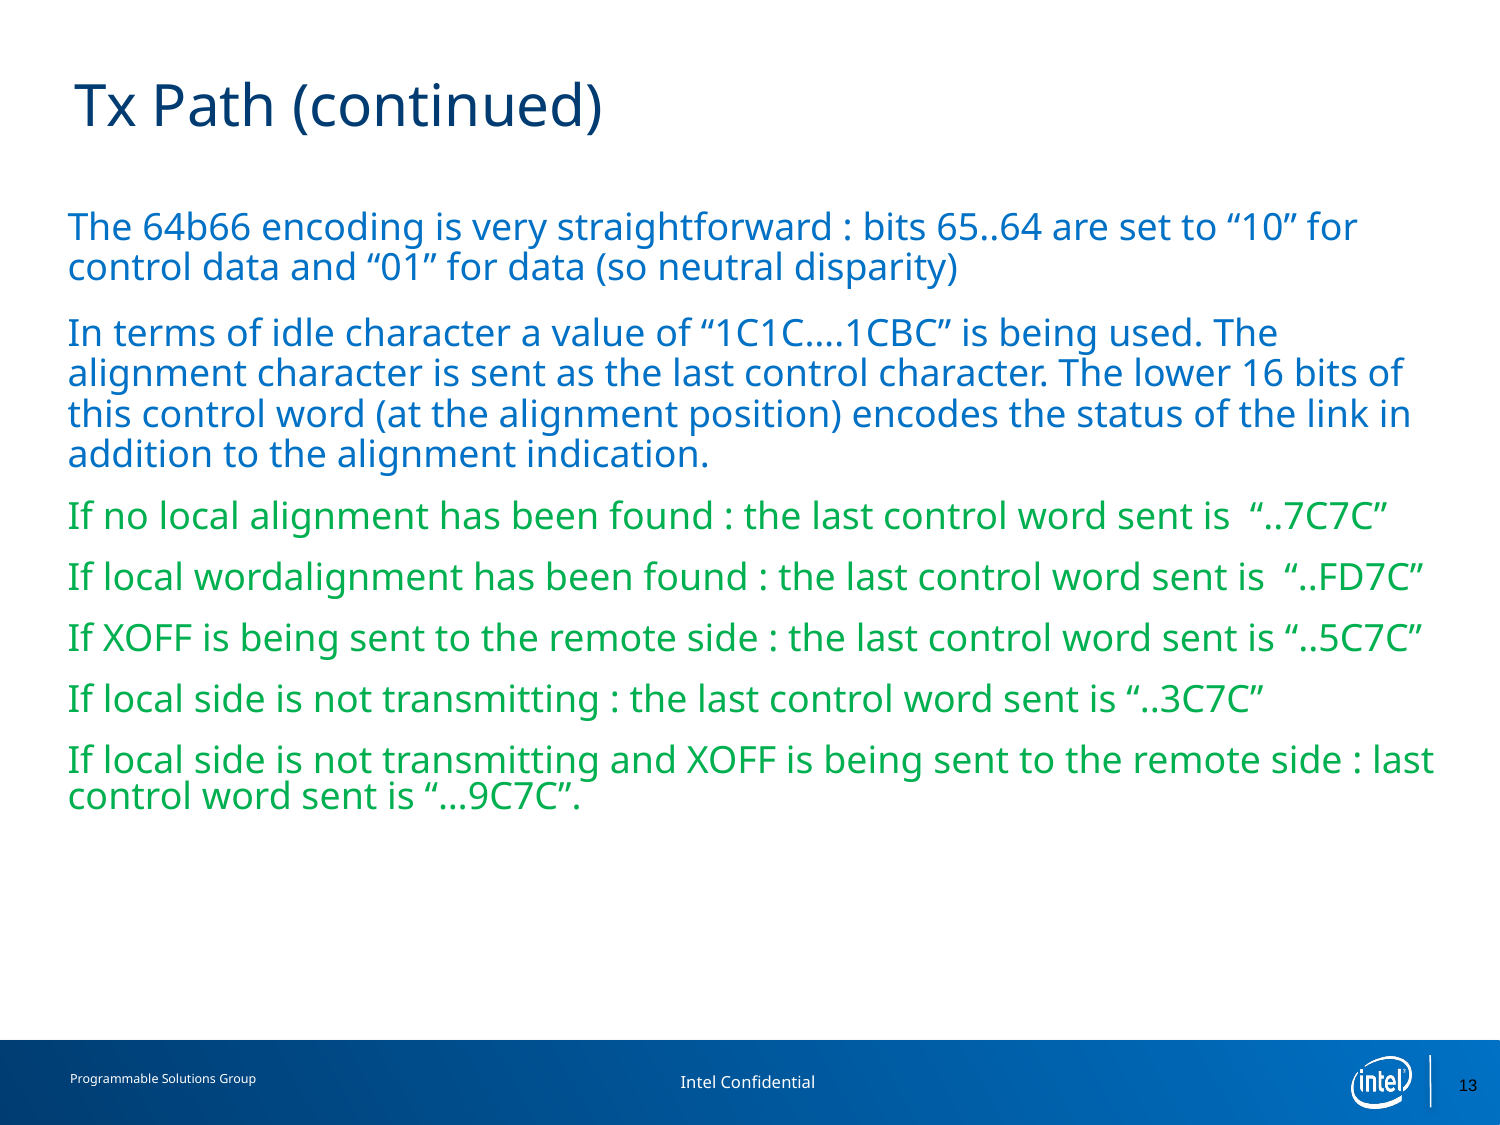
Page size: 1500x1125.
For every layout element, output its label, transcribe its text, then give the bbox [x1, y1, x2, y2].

list The 64b66 encoding is very straightforward : bits 65..64 are set to “10” for control data and “01” for data (so neutral disparity) In terms of idle character a value of “1C1C….1CBC” is being used. The alignment character is sent as the last control character. The lower 16 bits of this control word (at the alignment position) encodes the status of the link in addition to the alignment indication. If no local alignment has been found : the last control word sent is “..7C7C” If local wordalignment has been found : the last control word sent is “..FD7C” If XOFF is being sent to the remote side : the last control word sent is “..5C7C” If local side is not transmitting : the last control word sent is “..3C7C” If local side is not transmitting and XOFF is being sent to the remote side : last control word sent is “…9C7C”. [67, 208, 1463, 1033]
slide_number 13 [1127, 1055, 1478, 1116]
title Tx Path (continued) [74, 67, 1425, 208]
